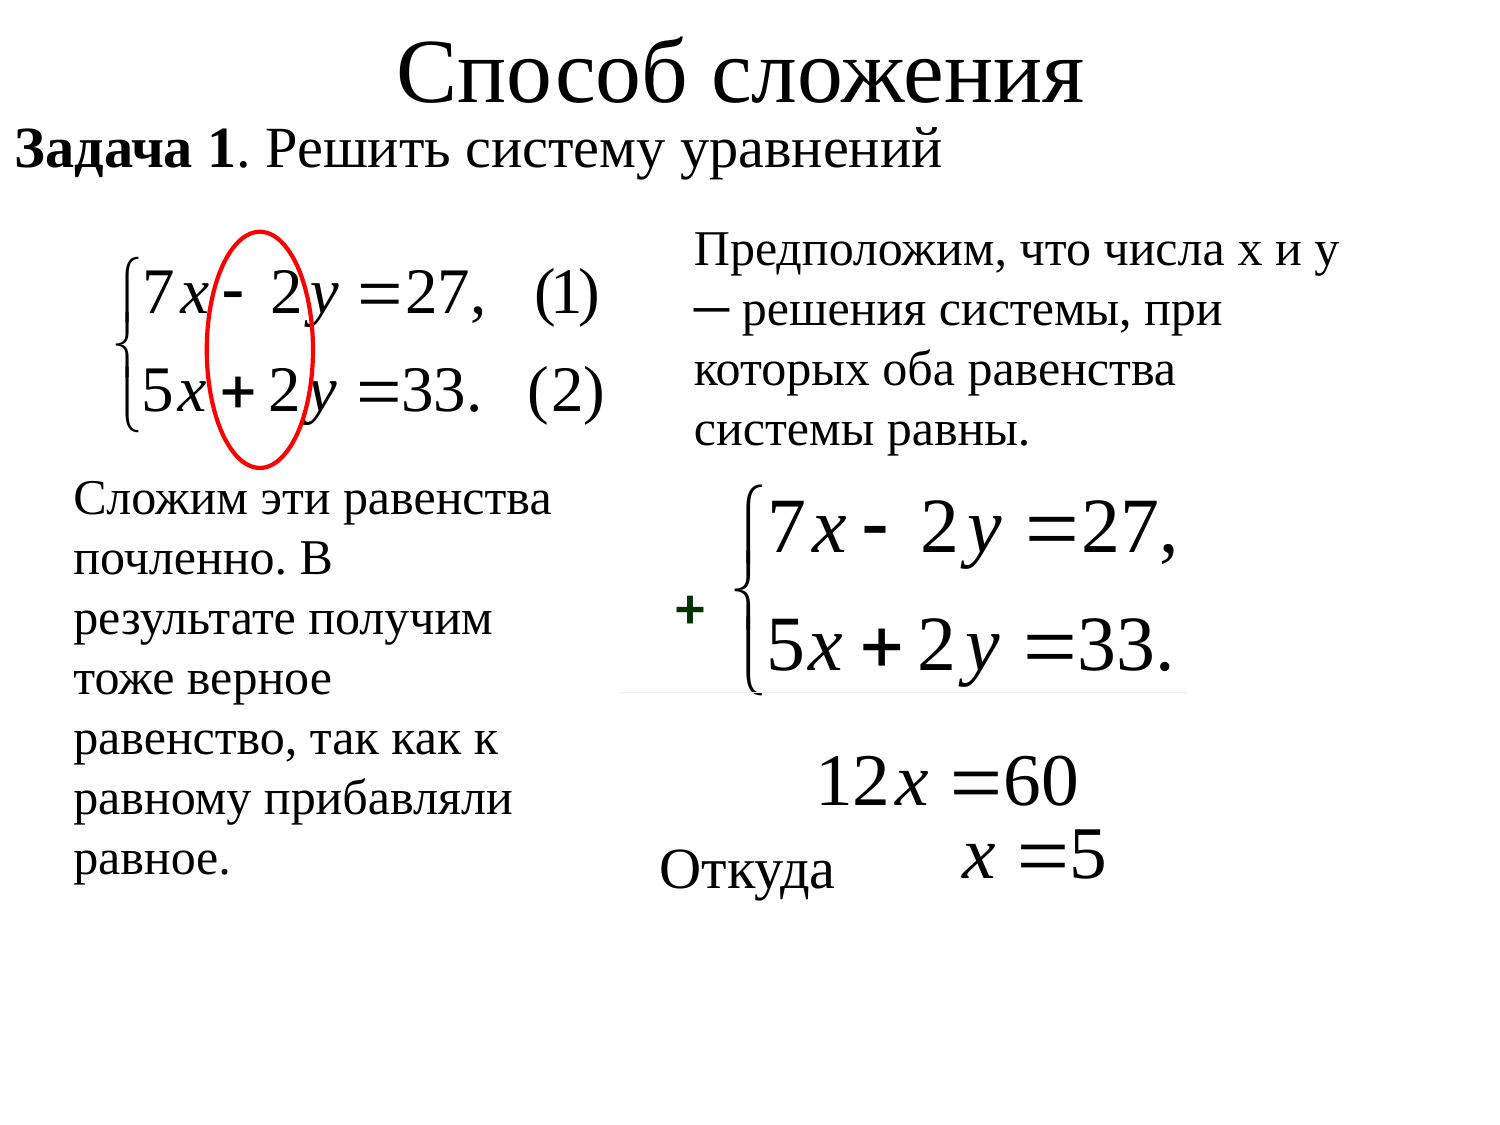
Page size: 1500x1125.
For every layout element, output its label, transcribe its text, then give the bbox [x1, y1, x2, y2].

text_box Сложим эти равенства почленно. В результате получим тоже верное равенство, так как к равному прибавляли равное. [58, 456, 579, 892]
text_box [236, 229, 284, 241]
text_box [946, 810, 1119, 899]
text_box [810, 737, 1093, 827]
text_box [716, 467, 1191, 711]
text_box Предположим, что числа x и y ─ решения системы, при которых оба равенства системы равны. [679, 207, 1365, 463]
text_box Откуда [644, 822, 851, 908]
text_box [99, 243, 621, 445]
text_box Задача 1. Решить систему уравнений [0, 101, 1406, 187]
title Способ сложения [53, 1, 1429, 184]
text_box + [660, 562, 711, 648]
